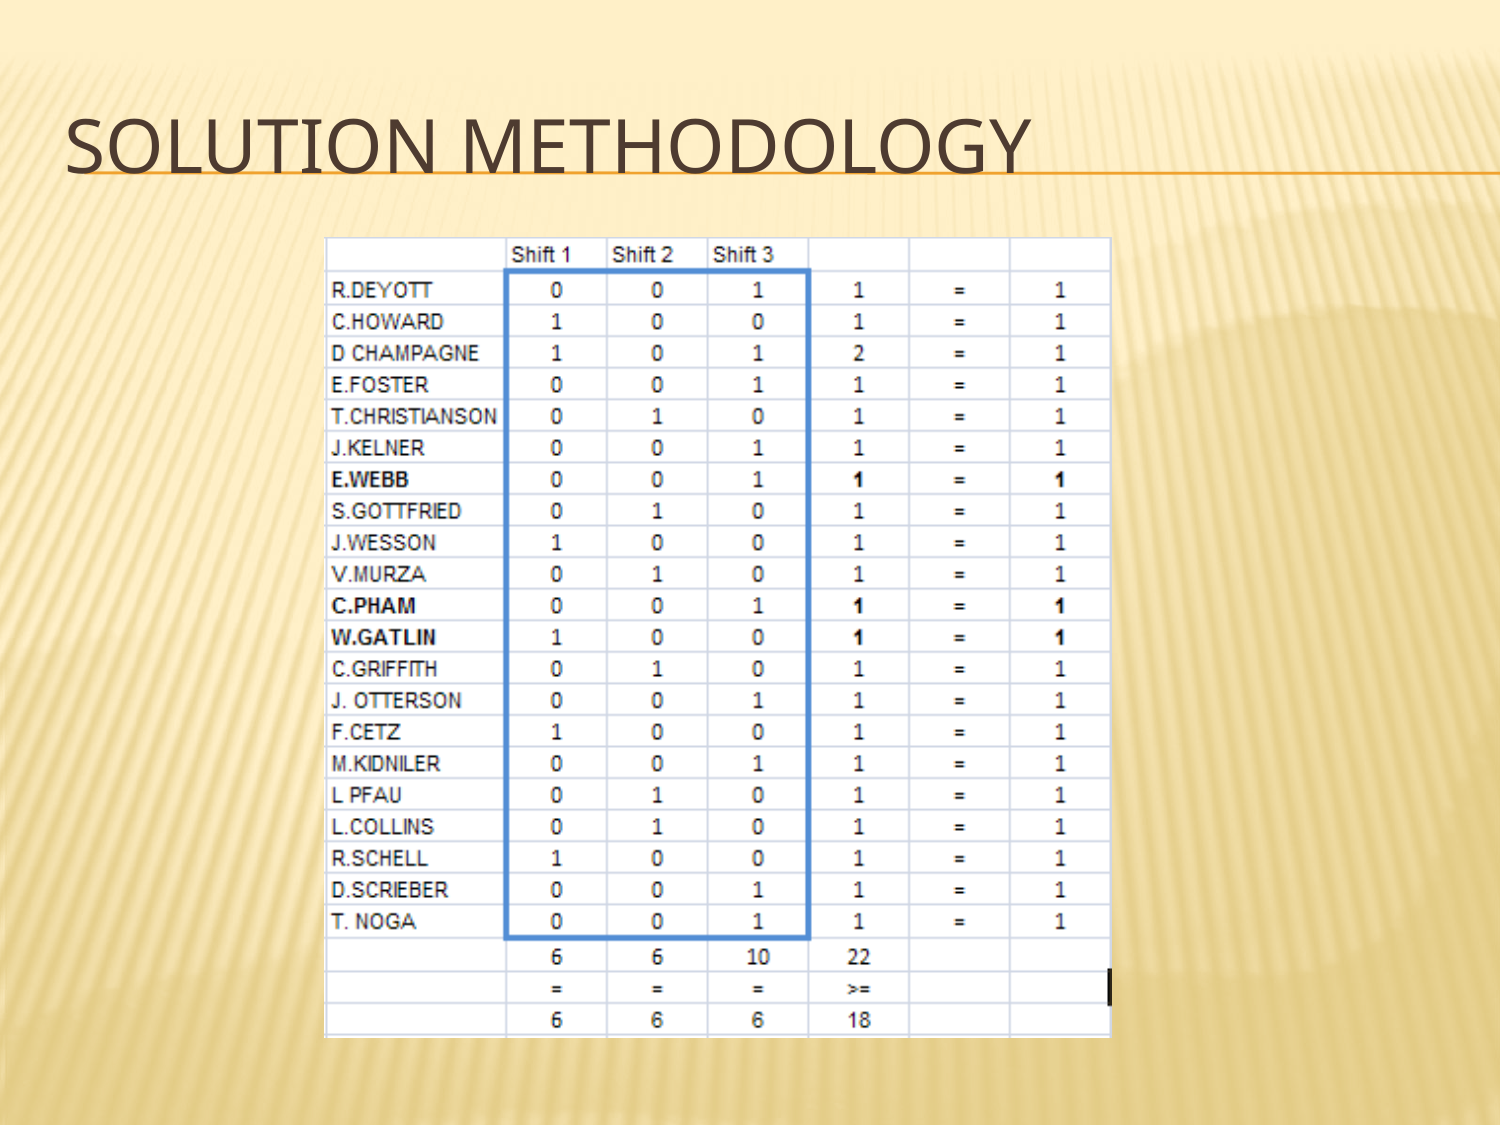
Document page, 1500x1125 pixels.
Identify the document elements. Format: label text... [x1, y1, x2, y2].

title Solution Methodology [50, 75, 1475, 213]
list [324, 237, 1112, 1038]
